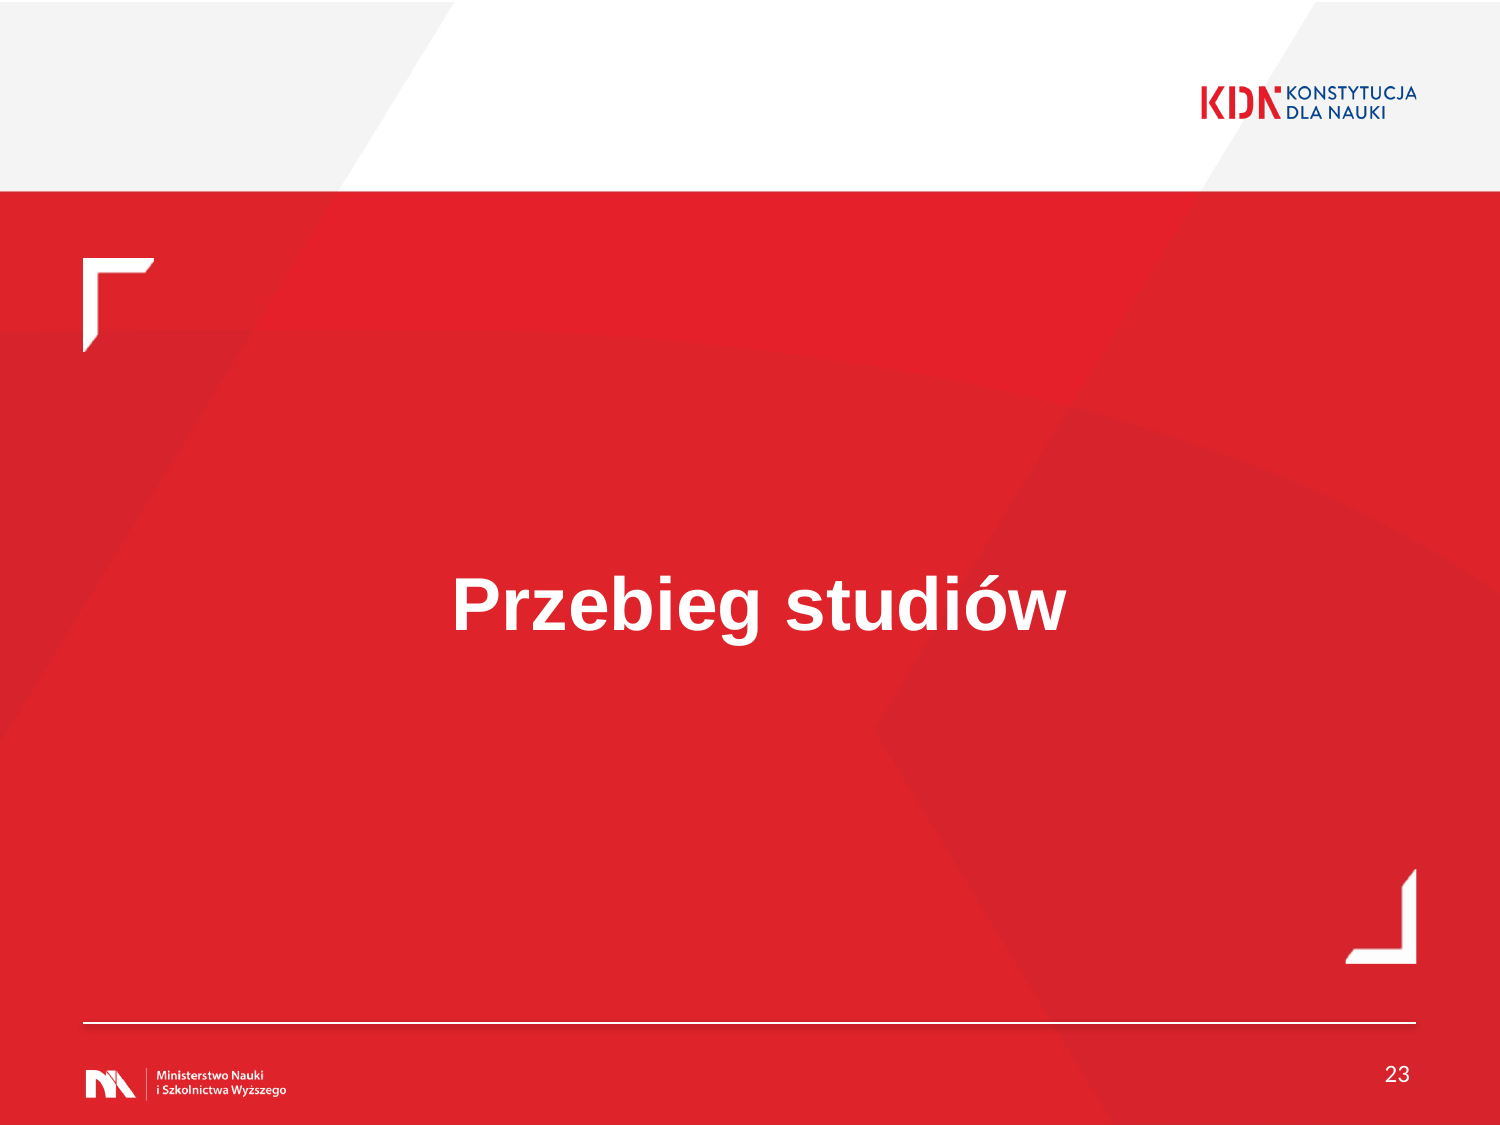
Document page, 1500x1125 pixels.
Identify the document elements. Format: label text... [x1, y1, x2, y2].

text_box Przebieg studiów [279, 548, 1240, 653]
slide_number 23 [1074, 1042, 1425, 1103]
picture [0, 2, 1500, 1125]
